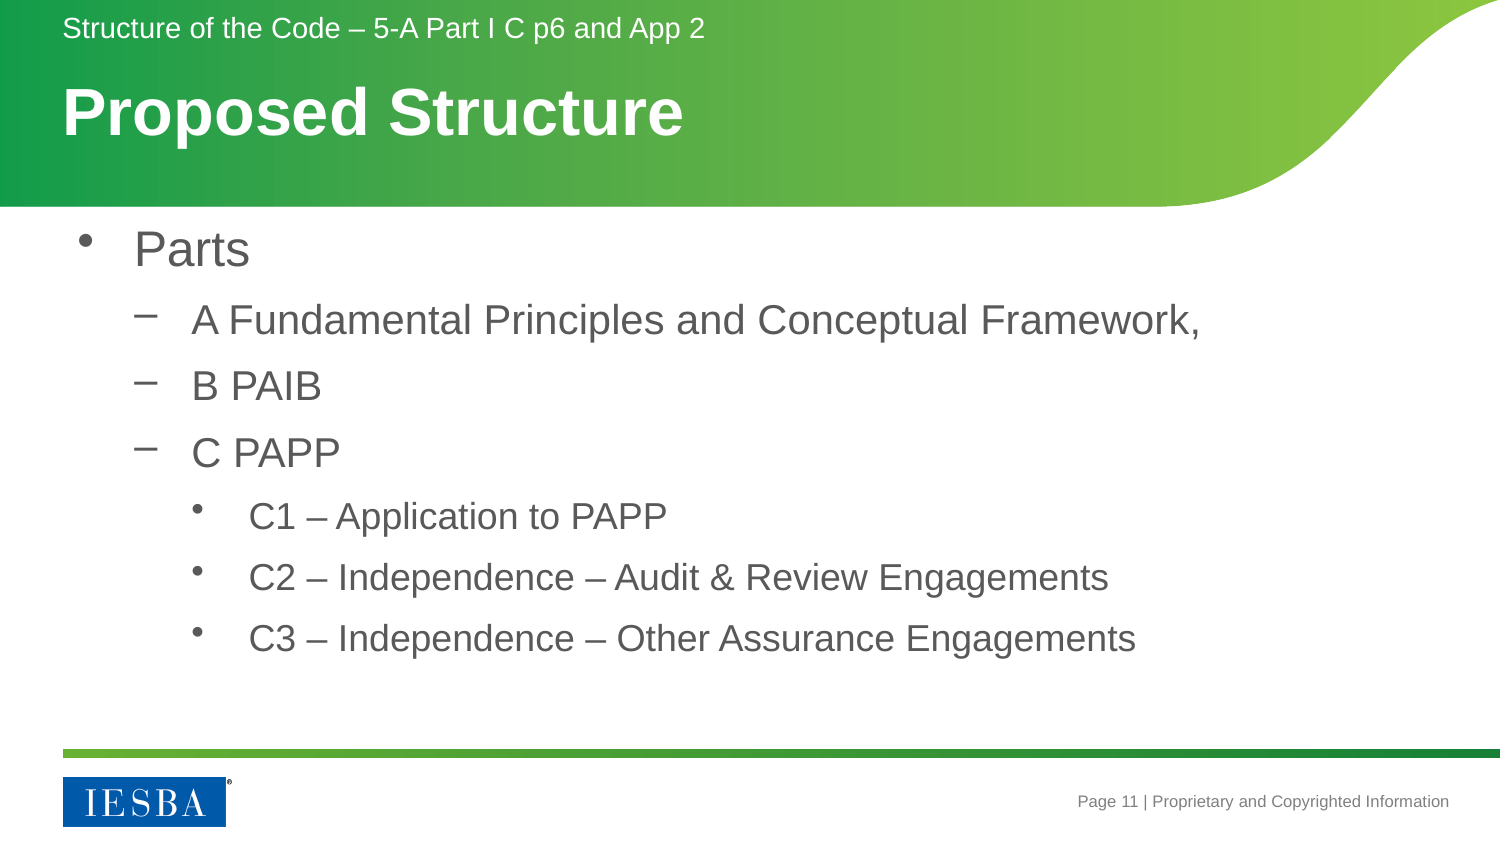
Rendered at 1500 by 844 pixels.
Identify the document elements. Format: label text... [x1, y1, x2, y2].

title Proposed Structure [62, 75, 1325, 142]
subtitle Structure of the Code – 5-A Part I C p6 and App 2 [62, 9, 775, 47]
picture [0, 0, 1500, 207]
list Parts A Fundamental Principles and Conceptual Framework, B PAIB C PAPP C1 – Application to PAPP C2 – Independence – Audit & Review Engagements C3 – Independence – Other Assurance Engagements [62, 209, 1450, 747]
picture [63, 777, 232, 827]
